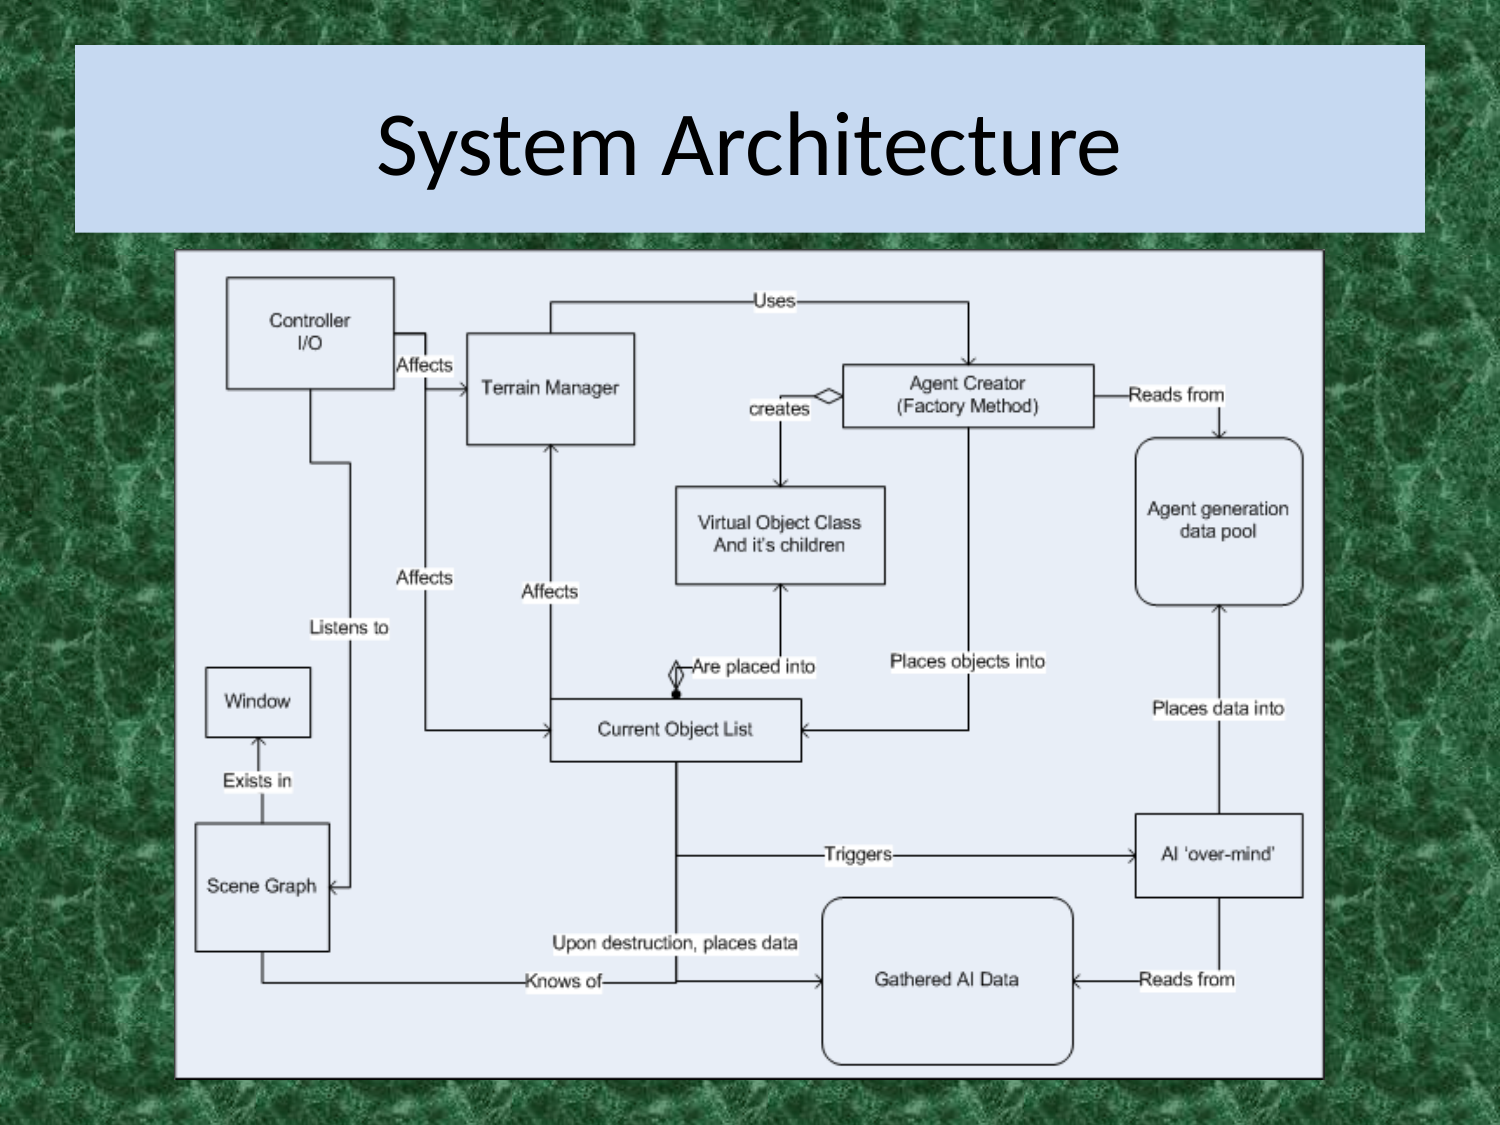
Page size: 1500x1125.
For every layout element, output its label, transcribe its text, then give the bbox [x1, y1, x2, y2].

title System Architecture [75, 45, 1425, 233]
picture [0, 0, 1500, 1125]
